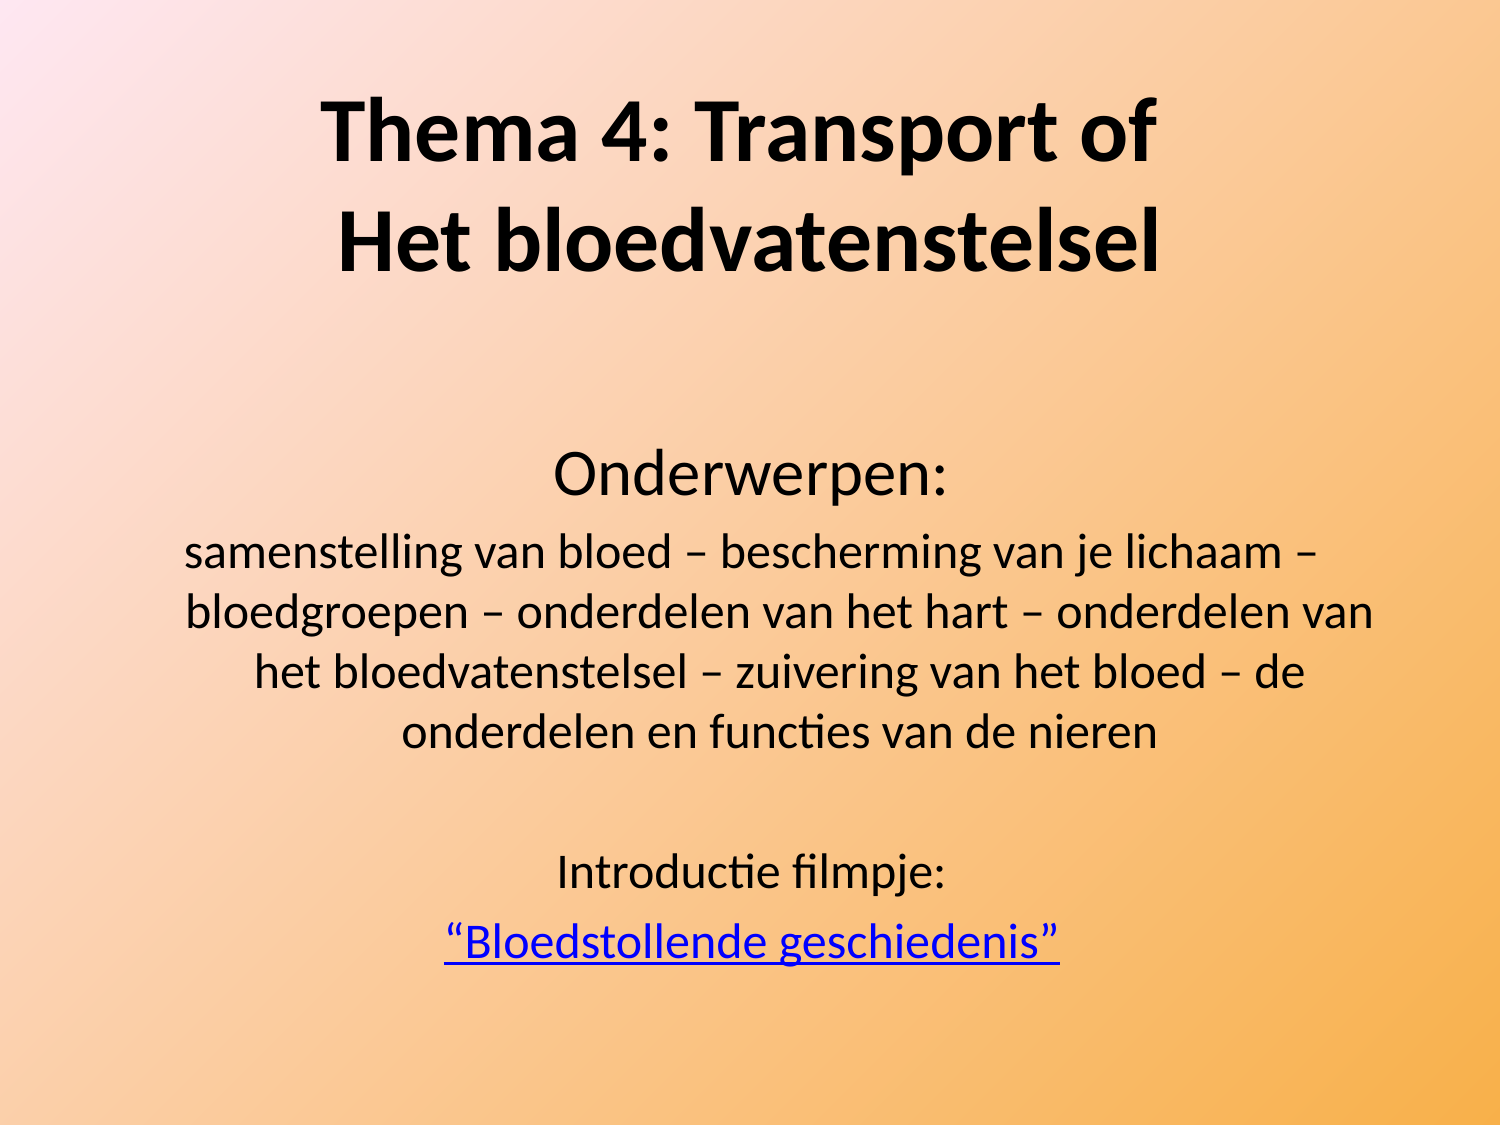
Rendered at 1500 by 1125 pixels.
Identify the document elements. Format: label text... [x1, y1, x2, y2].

title Thema 4: Transport of Het bloedvatenstelsel [75, 45, 1425, 315]
list Onderwerpen: samenstelling van bloed – bescherming van je lichaam – bloedgroepen – onderdelen van het hart – onderdelen van het bloedvatenstelsel – zuivering van het bloed – de onderdelen en functies van de nieren Introductie filmpje: “Bloedstollende geschiedenis” [76, 420, 1427, 1028]
